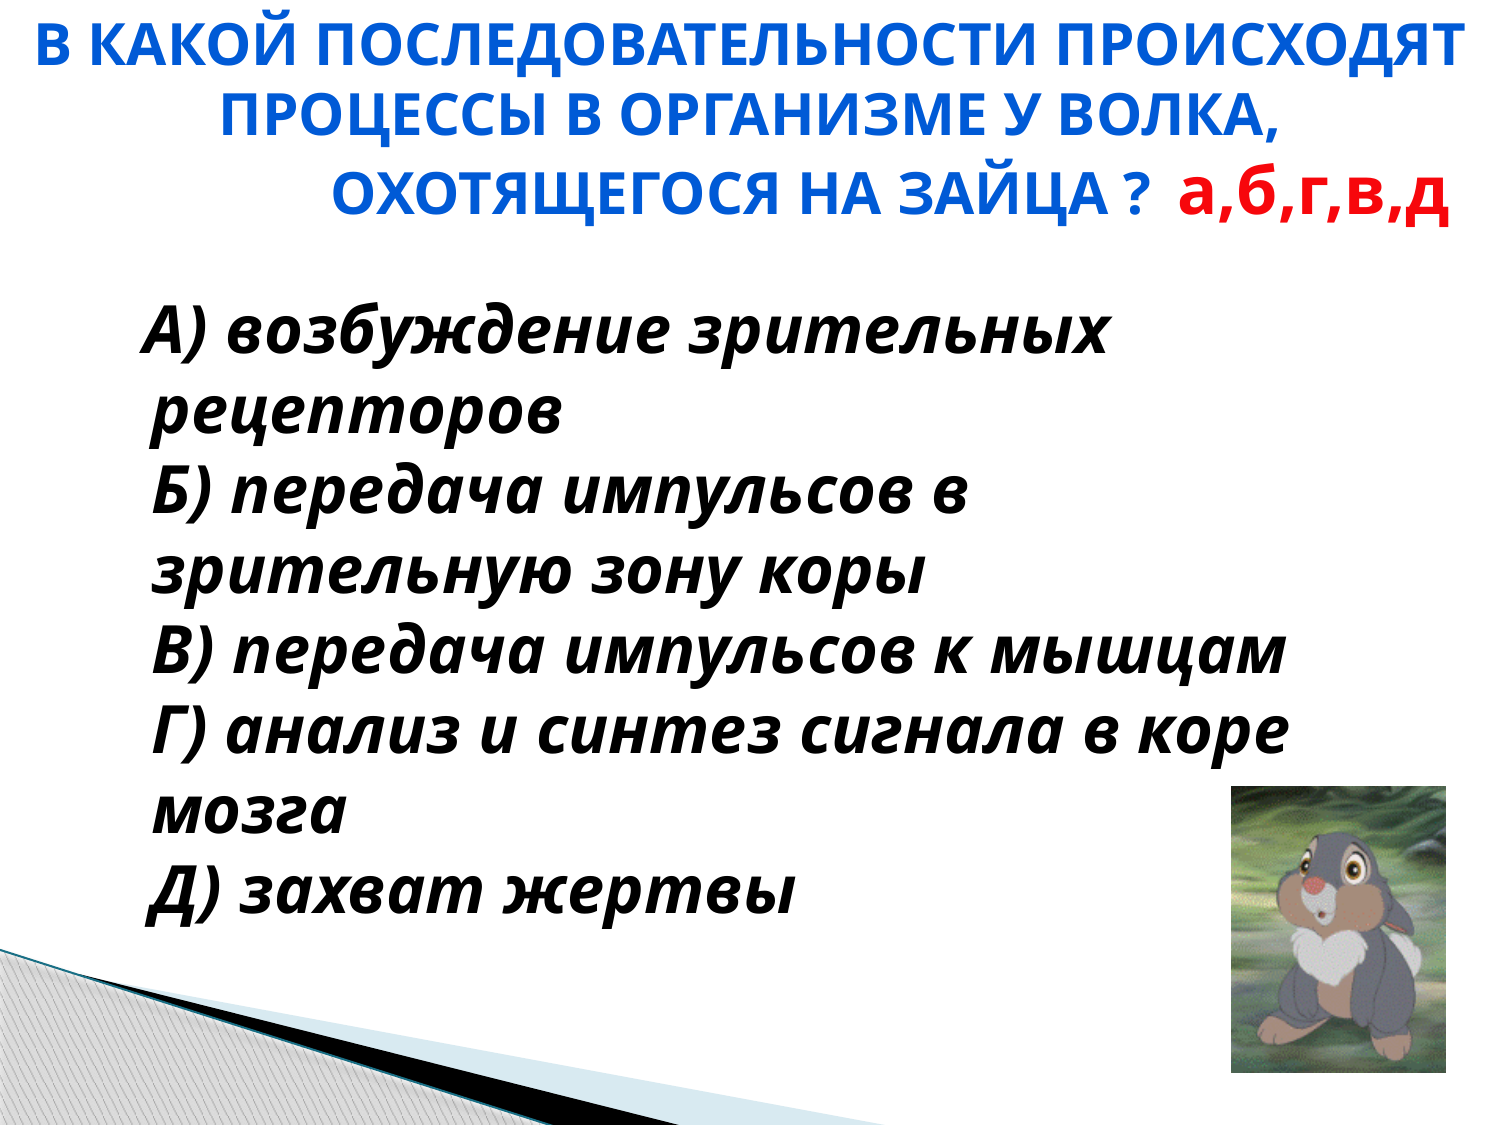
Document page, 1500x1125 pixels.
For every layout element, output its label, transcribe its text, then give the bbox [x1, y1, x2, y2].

list А) возбуждение зрительных рецепторов Б) передача импульсов в зрительную зону коры В) передача импульсов к мышцам Г) анализ и синтез сигнала в коре мозга Д) захват жертвы [76, 278, 1425, 986]
text_box В какой последовательности происходят процессы в организме у волка, охотящегося на зайца ? [0, 0, 1500, 235]
picture [1231, 786, 1446, 1073]
